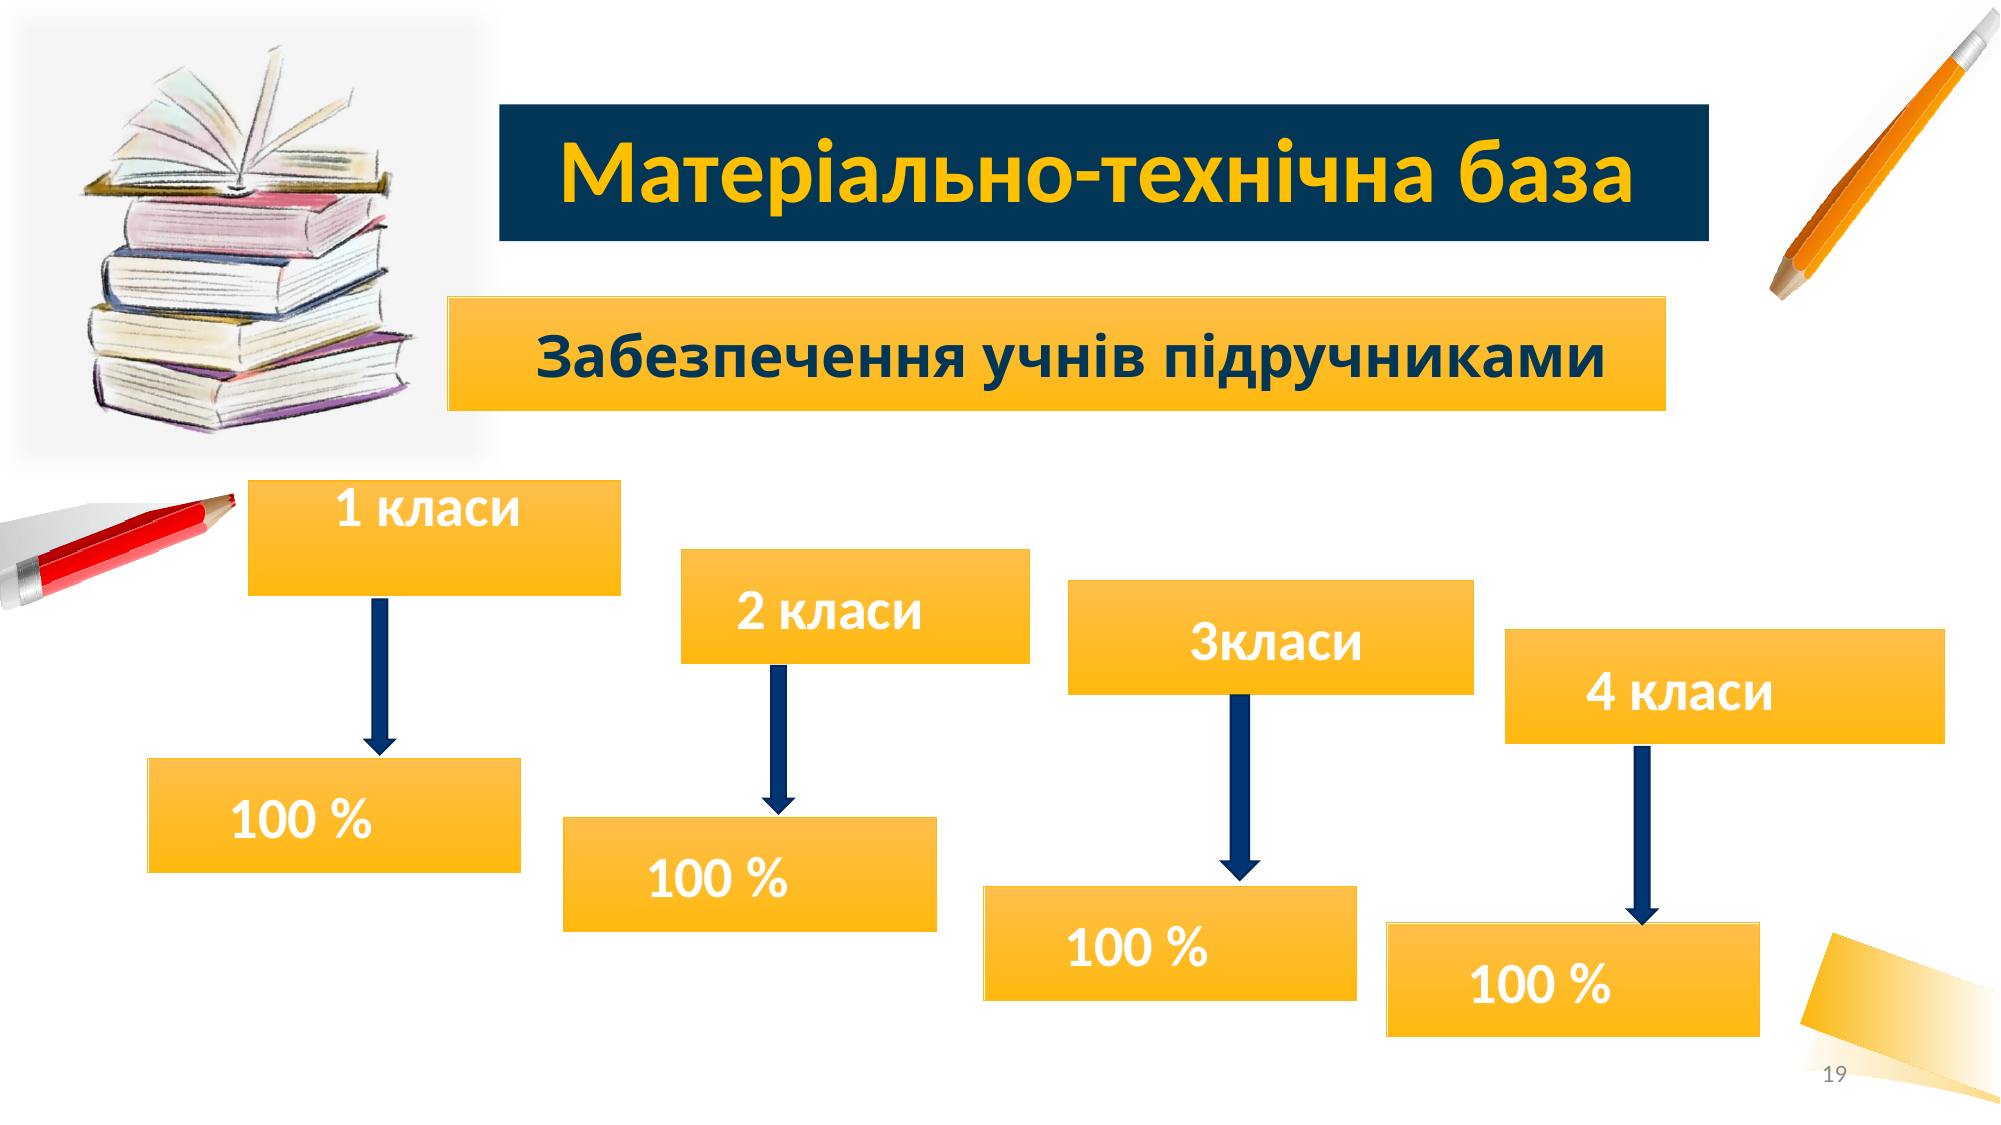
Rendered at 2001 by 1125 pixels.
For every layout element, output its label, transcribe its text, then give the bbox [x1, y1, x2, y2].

text_box 100 % [563, 817, 937, 932]
text_box 3класи [1068, 580, 1474, 695]
text_box [761, 664, 796, 815]
text_box [362, 598, 392, 756]
slide_number 19 [1412, 1042, 1863, 1103]
picture [1755, 0, 2000, 322]
text_box 4 класи [1505, 629, 1945, 744]
text_box 2 класи [681, 549, 1030, 664]
picture [0, 493, 248, 613]
picture [0, 0, 500, 479]
text_box 1 класи [248, 480, 621, 596]
text_box [1218, 694, 1261, 882]
text_box [1624, 745, 1660, 926]
text_box 100 % [1386, 922, 1760, 1037]
title Матеріально-технічна база [500, 104, 1709, 242]
text_box 100 % [983, 886, 1357, 1001]
text_box Забезпечення учнів підручниками [500, 296, 1666, 411]
text_box 100 % [147, 758, 521, 873]
